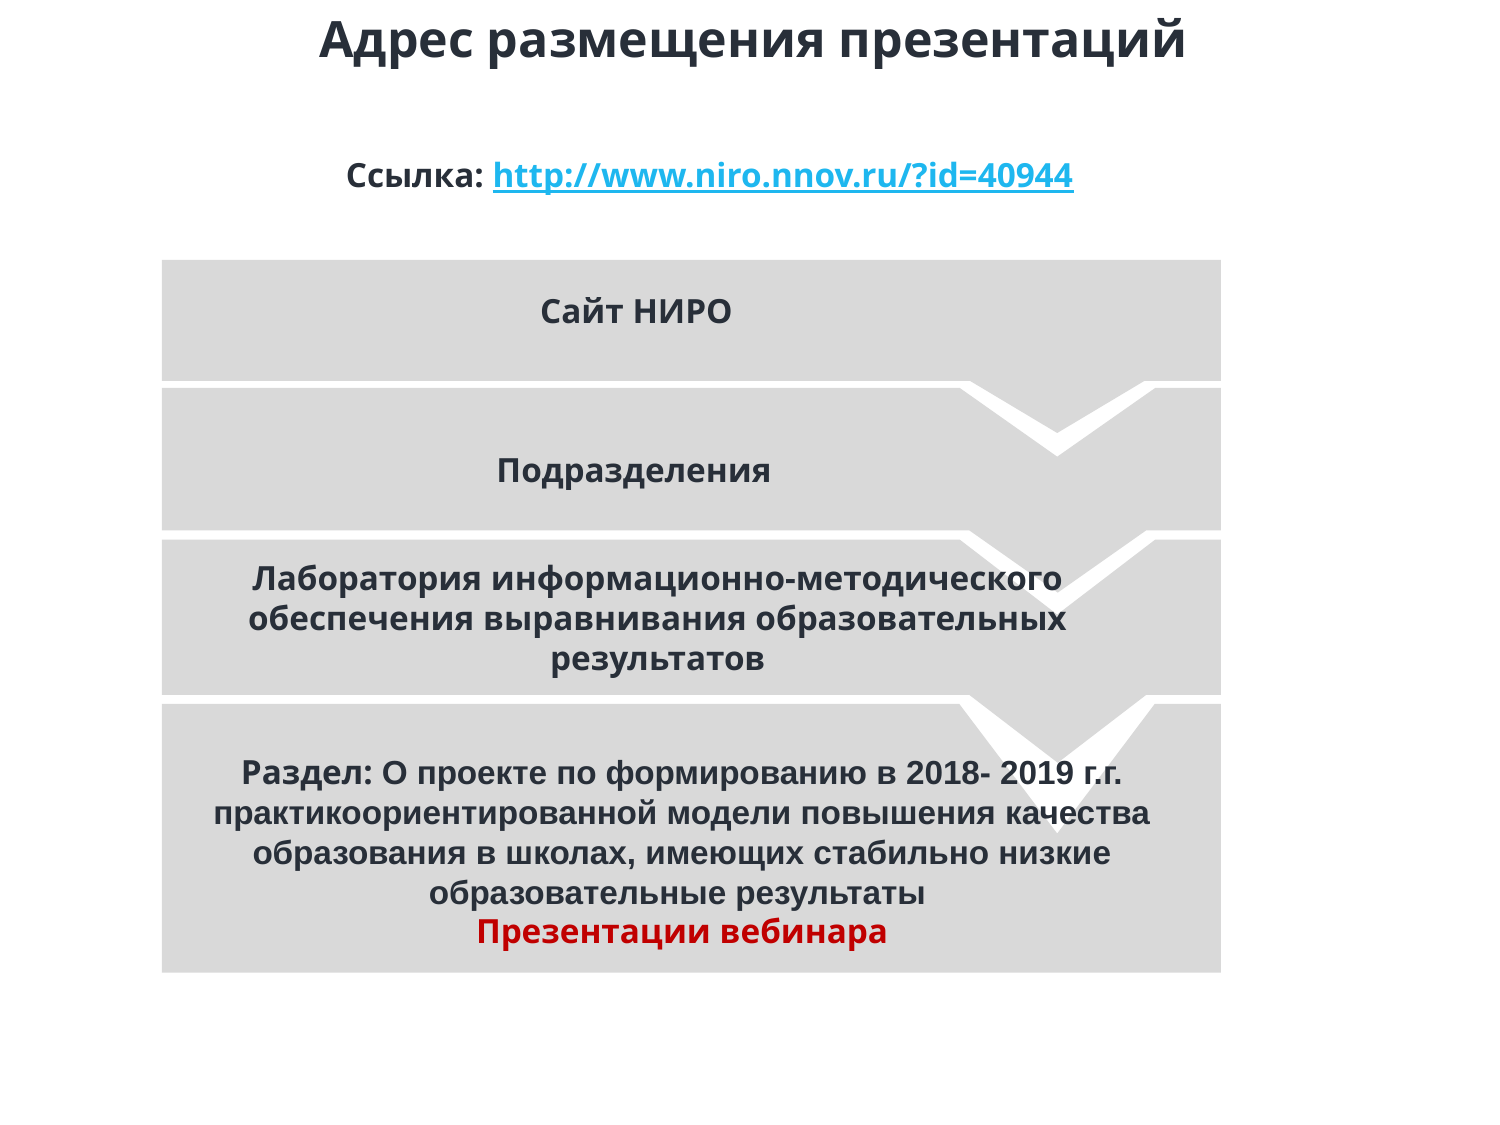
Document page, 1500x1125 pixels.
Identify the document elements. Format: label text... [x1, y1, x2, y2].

text_box [161, 539, 1221, 743]
text_box Адрес размещения презентаций [59, 0, 1448, 75]
text_box Подразделения [298, 441, 970, 496]
text_box [161, 387, 1221, 550]
text_box Лаборатория информационно-методического обеспечения выравнивания образовательных результатов [157, 550, 1159, 685]
text_box Сайт НИРО [301, 282, 972, 338]
text_box Ссылка: http://www.niro.nnov.ru/?id=40944 [182, 146, 1237, 247]
text_box [161, 259, 1221, 433]
text_box [161, 703, 1221, 973]
text_box Раздел: О проекте по формированию в 2018- 2019 г.г. практикоориентированной модели повышения качества образования в школах, имеющих стабильно низкие образовательные результаты Презентации вебинара [154, 743, 1210, 958]
